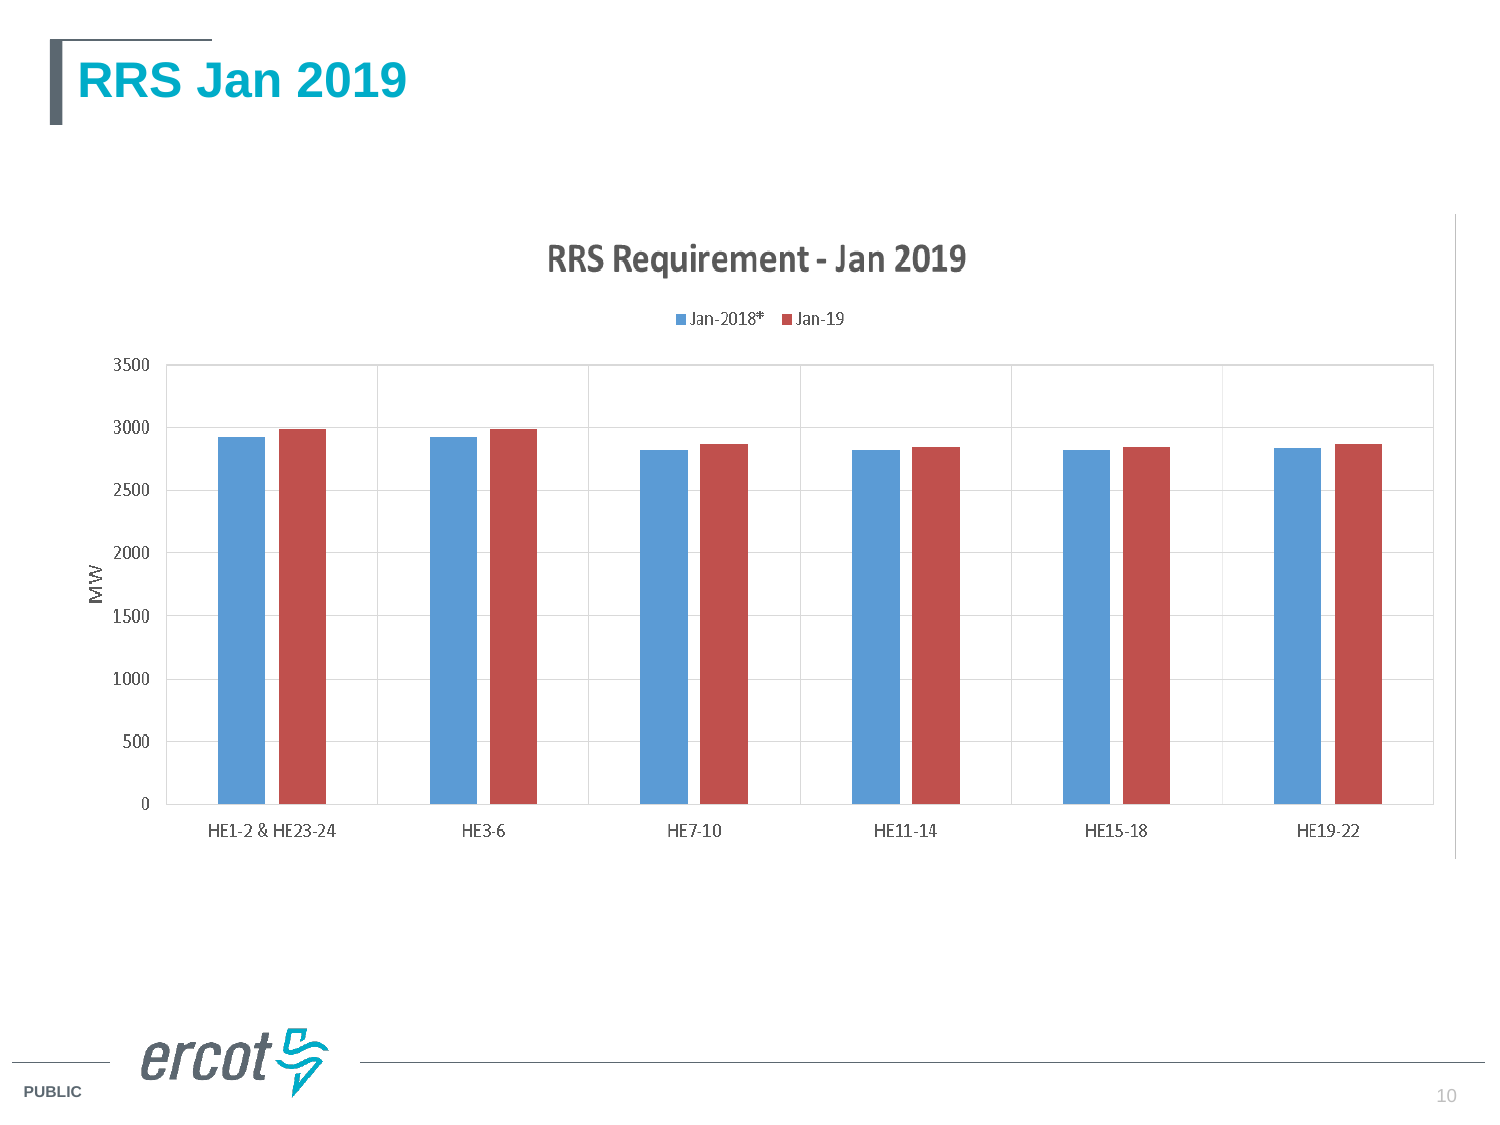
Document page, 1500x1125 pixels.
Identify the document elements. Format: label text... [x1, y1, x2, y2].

title RRS Jan 2019 [62, 39, 1450, 125]
picture [137, 1024, 332, 1100]
picture [56, 213, 1457, 859]
